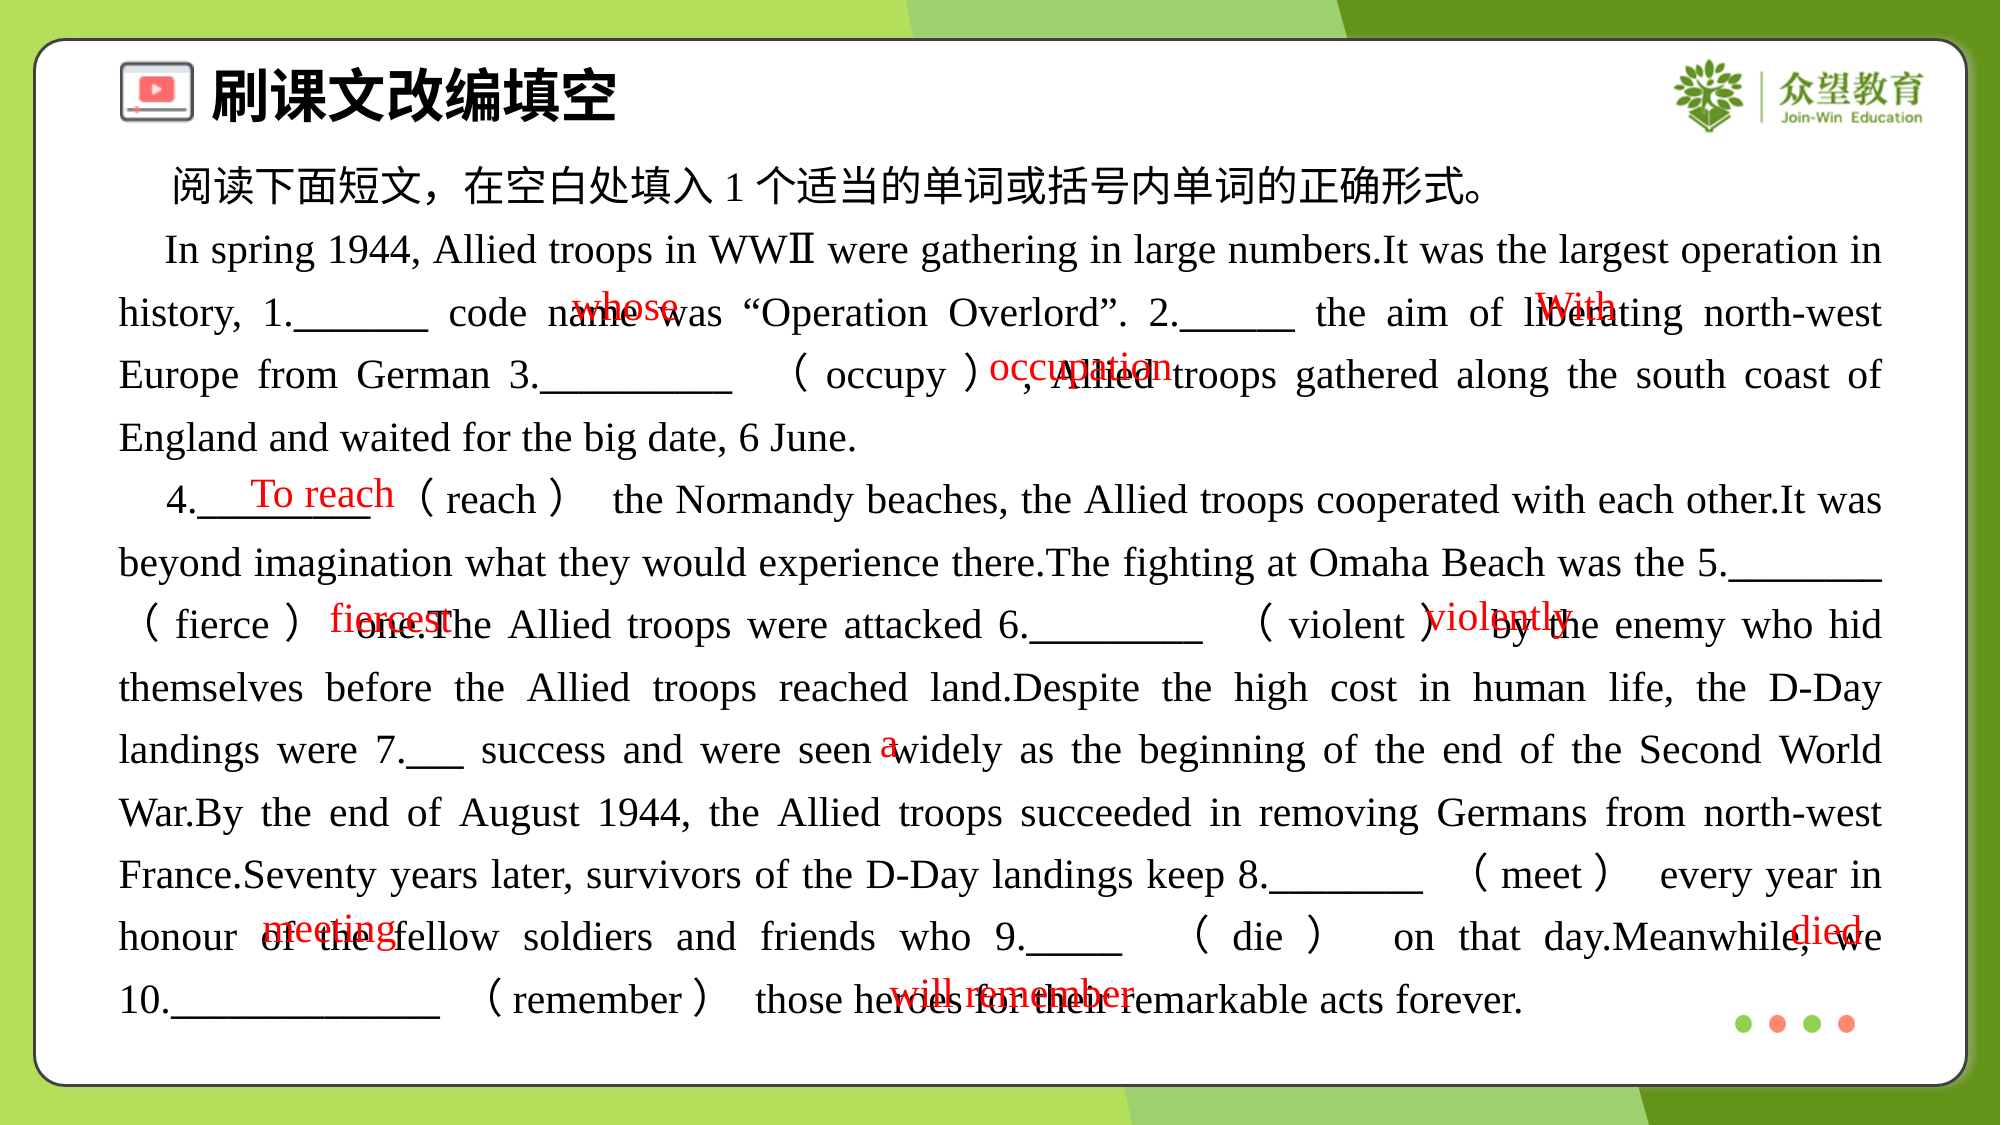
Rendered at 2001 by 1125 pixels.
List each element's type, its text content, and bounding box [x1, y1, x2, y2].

text_box violently [1420, 576, 1578, 634]
text_box meeting [258, 888, 402, 947]
text_box occupation [984, 326, 1177, 384]
text_box To reach [240, 453, 405, 511]
text_box With [1530, 265, 1622, 324]
text_box 阅读下面短文，在空白处填入1个适当的单词或括号内单词的正确形式。 In spring 1944, Allied troops in WWⅡ were gathering in large numbers.It was the largest operation in history, 1._______ code name was “Operation Overlord”. 2.______ the aim of liberating north-west Europe from German 3.__________ （occupy）, Allied troops gathered along the south coast of England and waited for the big date, 6 June. 4._________ （reach） the Normandy beaches, the Allied troops cooperated with each other.It was beyond imagination what they would experience there.The fighting at Omaha Beach was the 5.________ （fierce） one.The Allied troops were attacked 6._________ （violent） by the enemy who hid themselves before the Allied troops reached land.Despite the high cost in human life, the D-Day landings were 7.___ success and were seen widely as the beginning of the end of the Second World War.By the end of August 1944, the Allied troops succeeded in removing Germans from north-west France.Seventy years later, survivors of the D-Day landings keep 8.________ （meet） every year in honour of the fellow soldiers and friends who 9._____ （die） on that day.Meanwhile, we 10.______________ （remember） those heroes for their remarkable acts forever. [118, 146, 1883, 1079]
text_box will remember [880, 953, 1144, 1011]
text_box whose [567, 265, 684, 324]
text_box died [1785, 890, 1867, 949]
text_box fiercest [324, 578, 457, 636]
picture [0, 0, 2000, 1125]
text_box a [875, 703, 903, 761]
